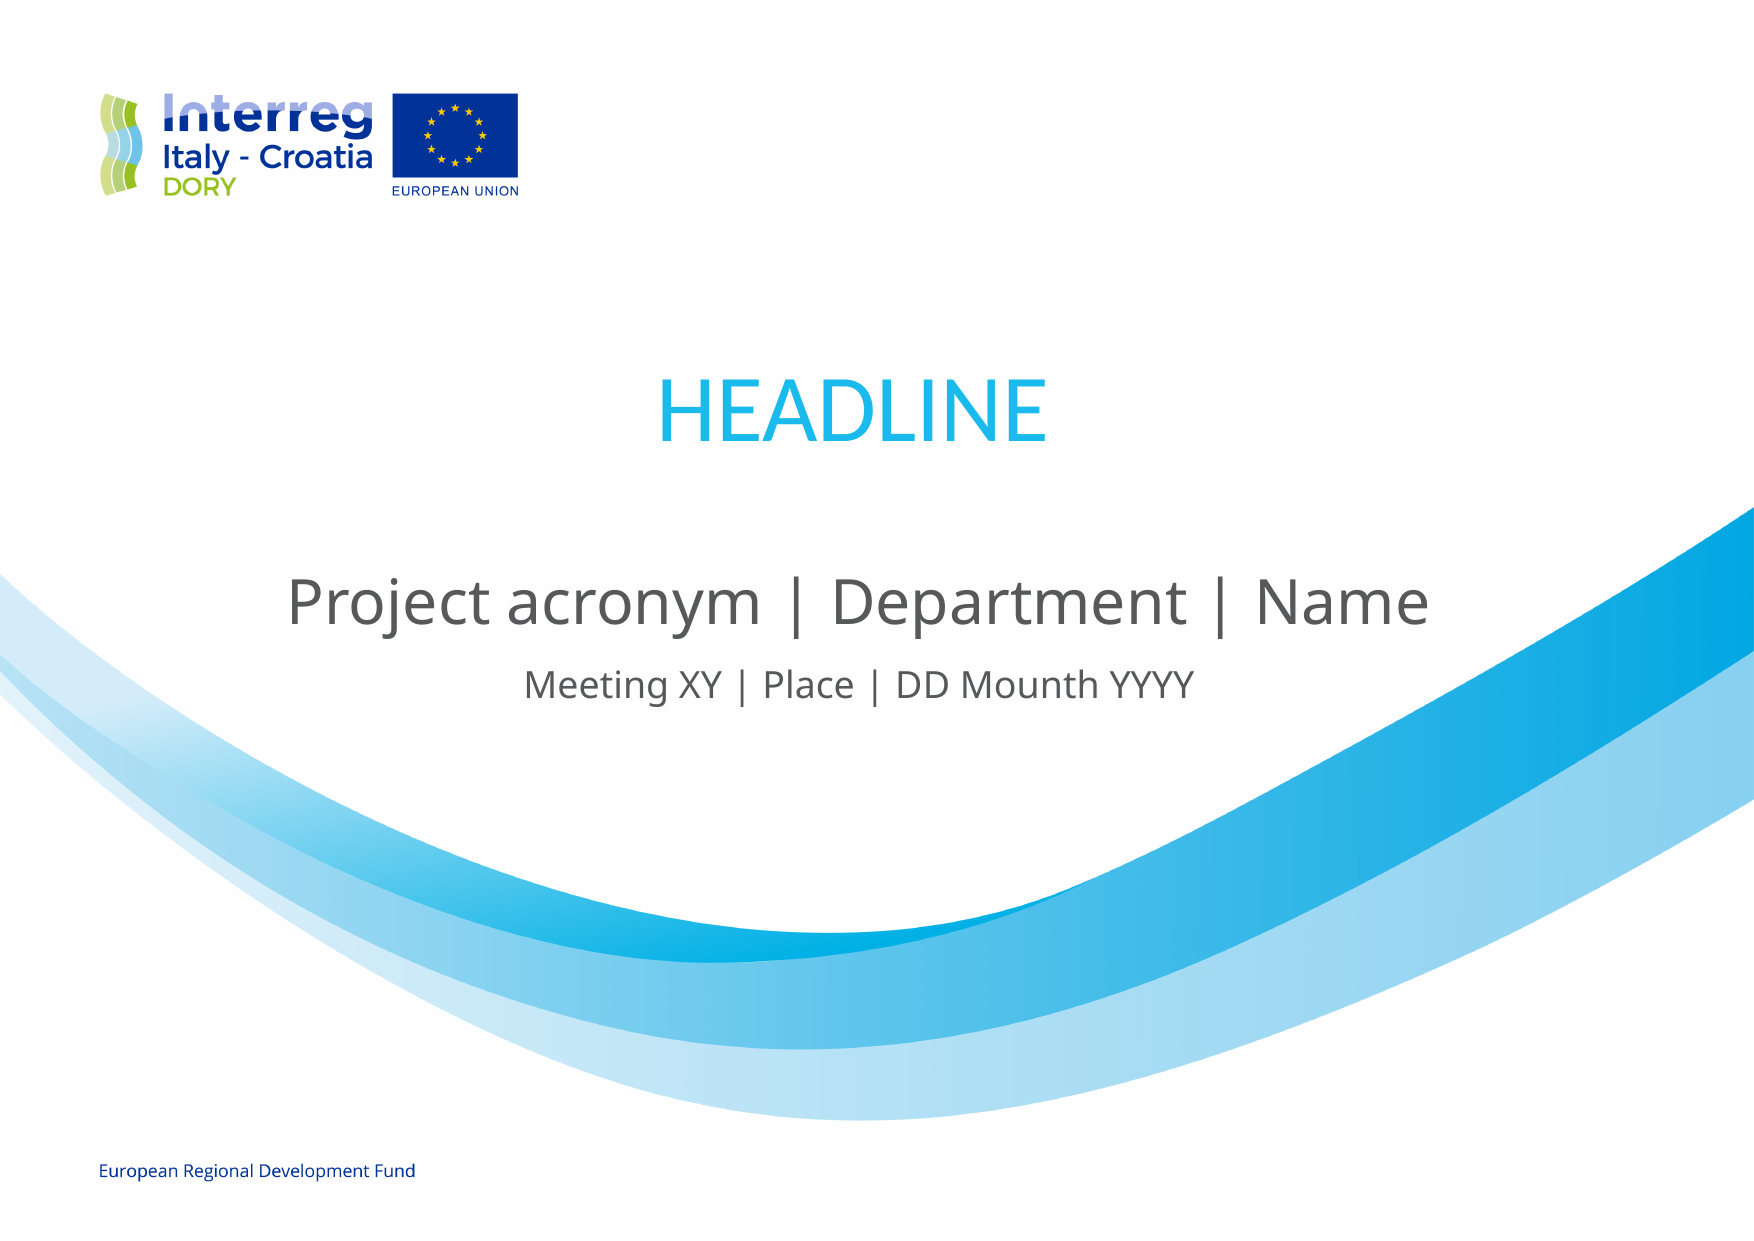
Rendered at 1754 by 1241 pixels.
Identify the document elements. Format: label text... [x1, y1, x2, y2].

text_box HEADLINE [427, 337, 1279, 470]
picture [0, 0, 1754, 1241]
text_box Meeting XY | Place | DD Mounth YYYY [156, 652, 1563, 716]
text_box Project acronym | Department | Name [156, 553, 1563, 646]
